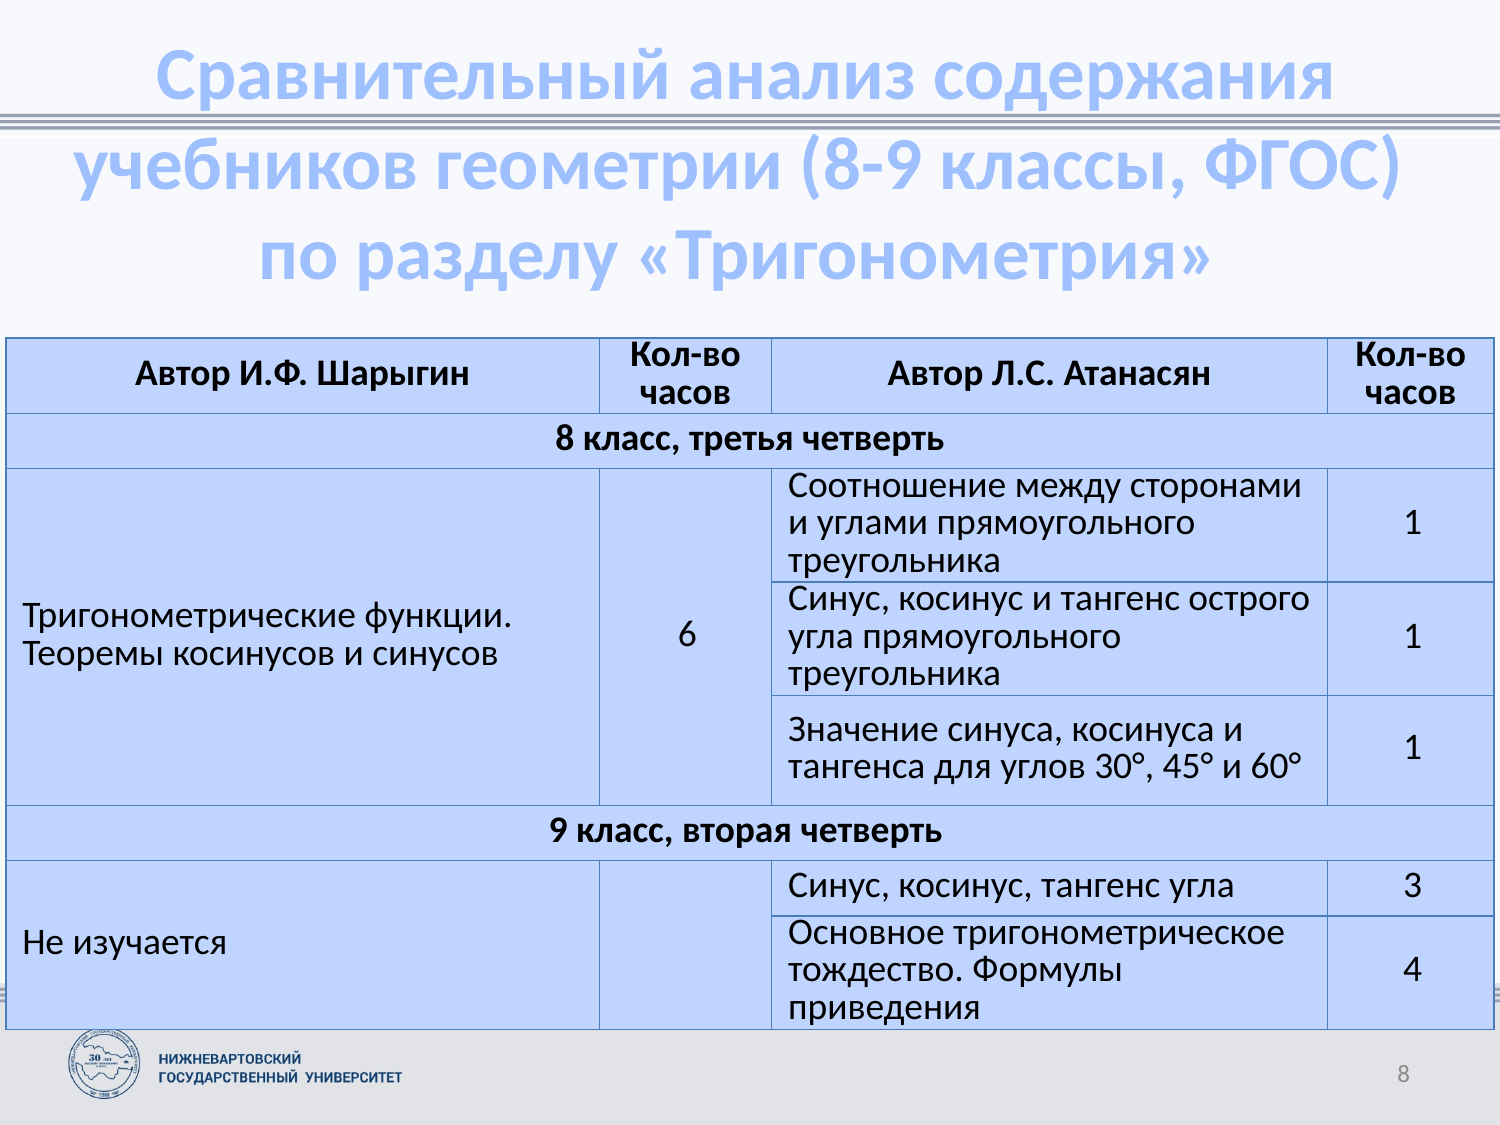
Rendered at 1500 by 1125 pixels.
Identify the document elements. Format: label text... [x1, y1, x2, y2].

table_cell 6 [600, 469, 771, 805]
table_cell 1 [1328, 696, 1493, 805]
table_cell 9 класс, вторая четверть [7, 806, 1493, 860]
table_cell Не изучается [7, 861, 599, 1029]
table_header Кол-во часов [600, 339, 771, 413]
table_cell 1 [1328, 469, 1493, 581]
table_cell Синус, косинус, тангенс угла [772, 861, 1327, 915]
table_cell 4 [1328, 917, 1493, 1029]
title Сравнительный анализ содержания учебников геометрии (8-9 классы, ФГОС) по разделу «Тригонометрия» [11, 66, 1483, 254]
table_cell Значение синуса, косинуса и тангенса для углов 30°, 45° и 60° [772, 696, 1327, 805]
table_cell [600, 861, 771, 1029]
table_cell Соотношение между сторонами и углами прямоугольного треугольника [772, 469, 1327, 581]
table_header Кол-во часов [1328, 339, 1493, 413]
table_header Автор И.Ф. Шарыгин [7, 339, 599, 413]
table_cell Синус, косинус и тангенс острого угла прямоугольного треугольника [772, 583, 1327, 695]
table_cell 3 [1328, 861, 1493, 915]
table_cell 8 класс, третья четверть [7, 414, 1493, 468]
table_header Автор Л.С. Атанасян [772, 339, 1327, 413]
table_cell Тригонометрические функции. Теоремы косинусов и синусов [7, 469, 599, 805]
picture [0, 0, 1500, 1125]
slide_number 8 [1074, 1042, 1425, 1103]
table_cell 1 [1328, 583, 1493, 695]
table_cell Основное тригонометрическое тождество. Формулы приведения [772, 917, 1327, 1029]
